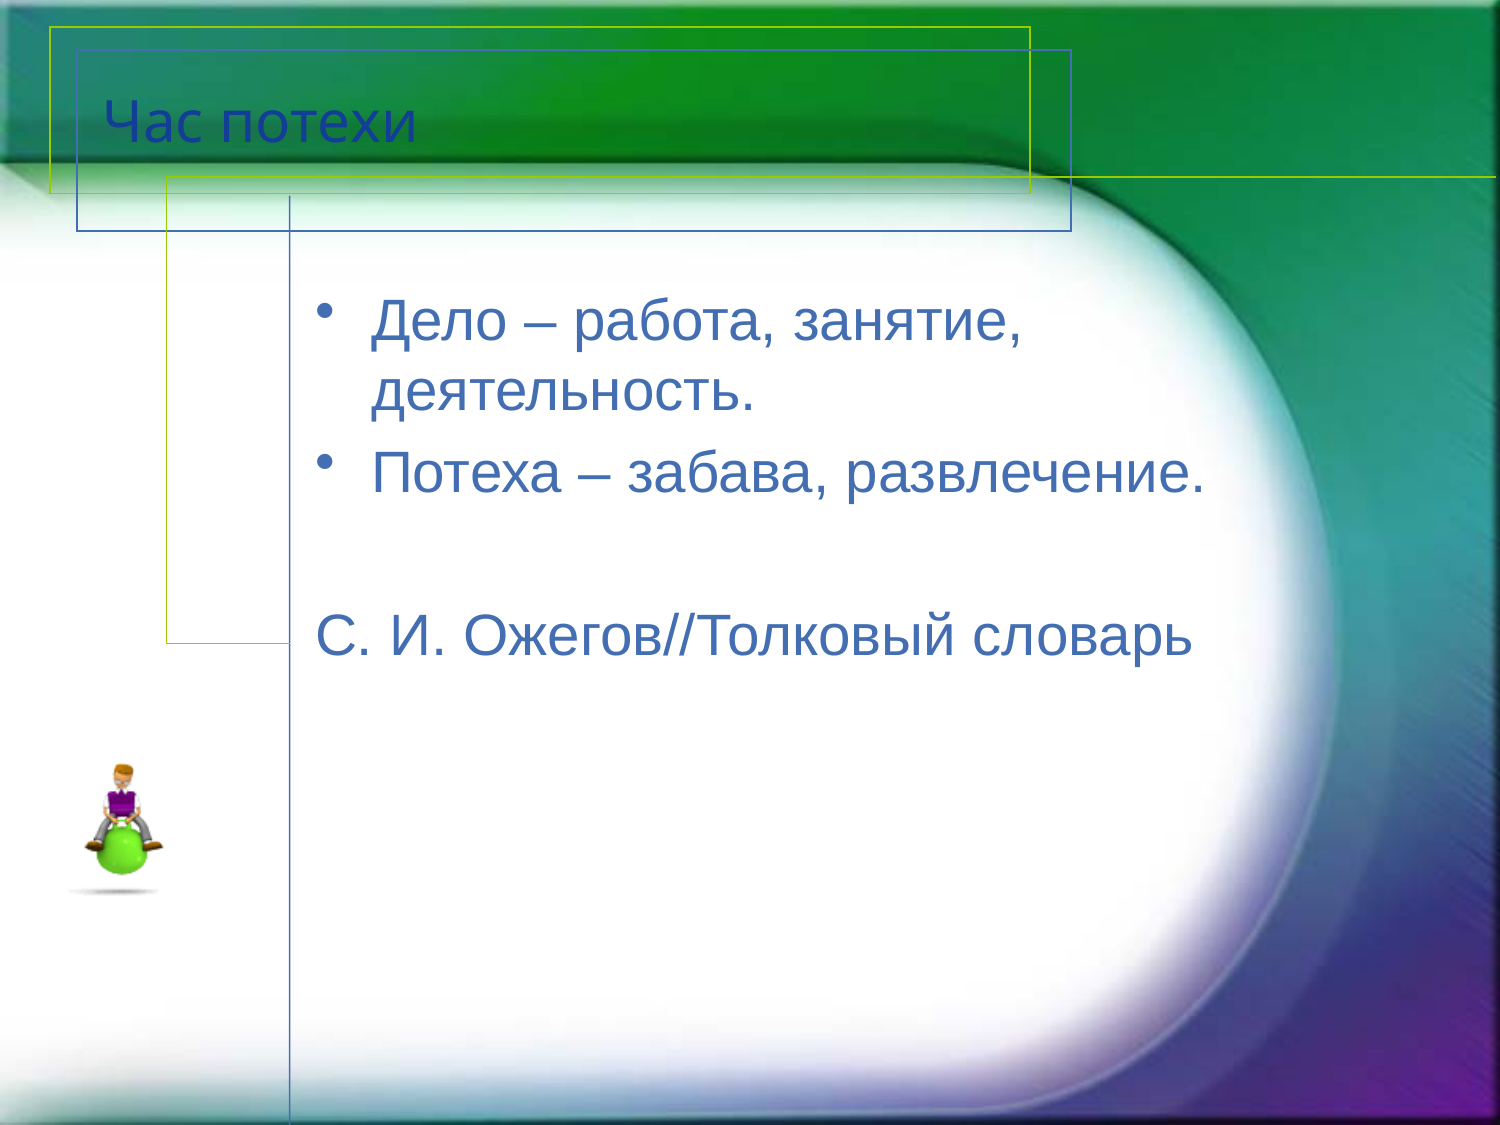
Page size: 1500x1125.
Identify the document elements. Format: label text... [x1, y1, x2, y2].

picture [1031, 51, 1070, 176]
picture [51, 28, 1029, 193]
picture [0, 0, 1500, 1125]
picture [167, 232, 288, 643]
picture [167, 178, 1029, 193]
picture [78, 194, 166, 230]
title Час потехи [87, 62, 1013, 176]
list Дело – работа, занятие, деятельность. Потеха – забава, развлечение. С. И. Ожегов//Толковый словарь [299, 274, 1318, 938]
picture [78, 51, 1029, 193]
picture [167, 178, 1070, 230]
